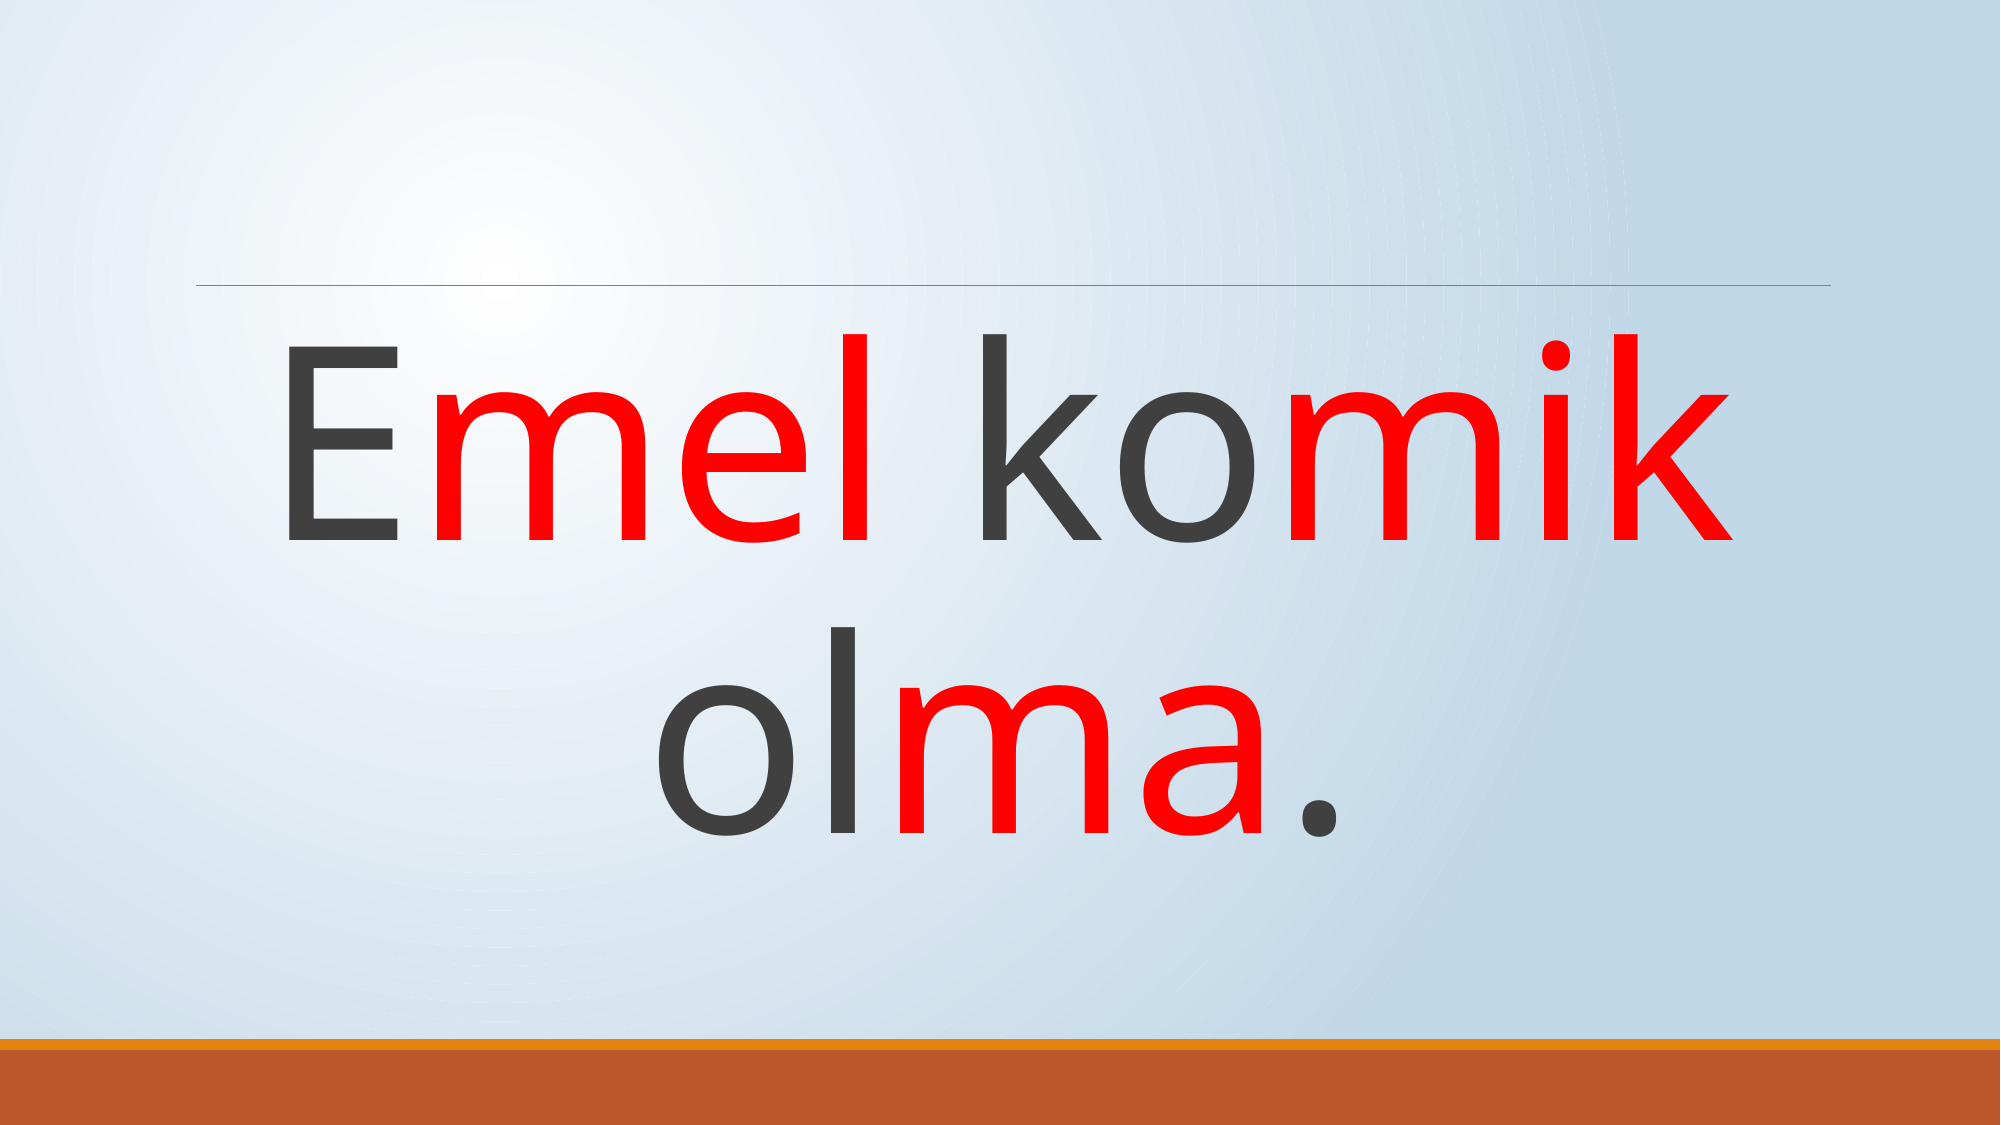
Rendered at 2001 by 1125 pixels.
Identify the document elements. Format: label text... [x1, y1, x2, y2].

list Emel komik olma. [43, 299, 1957, 1014]
